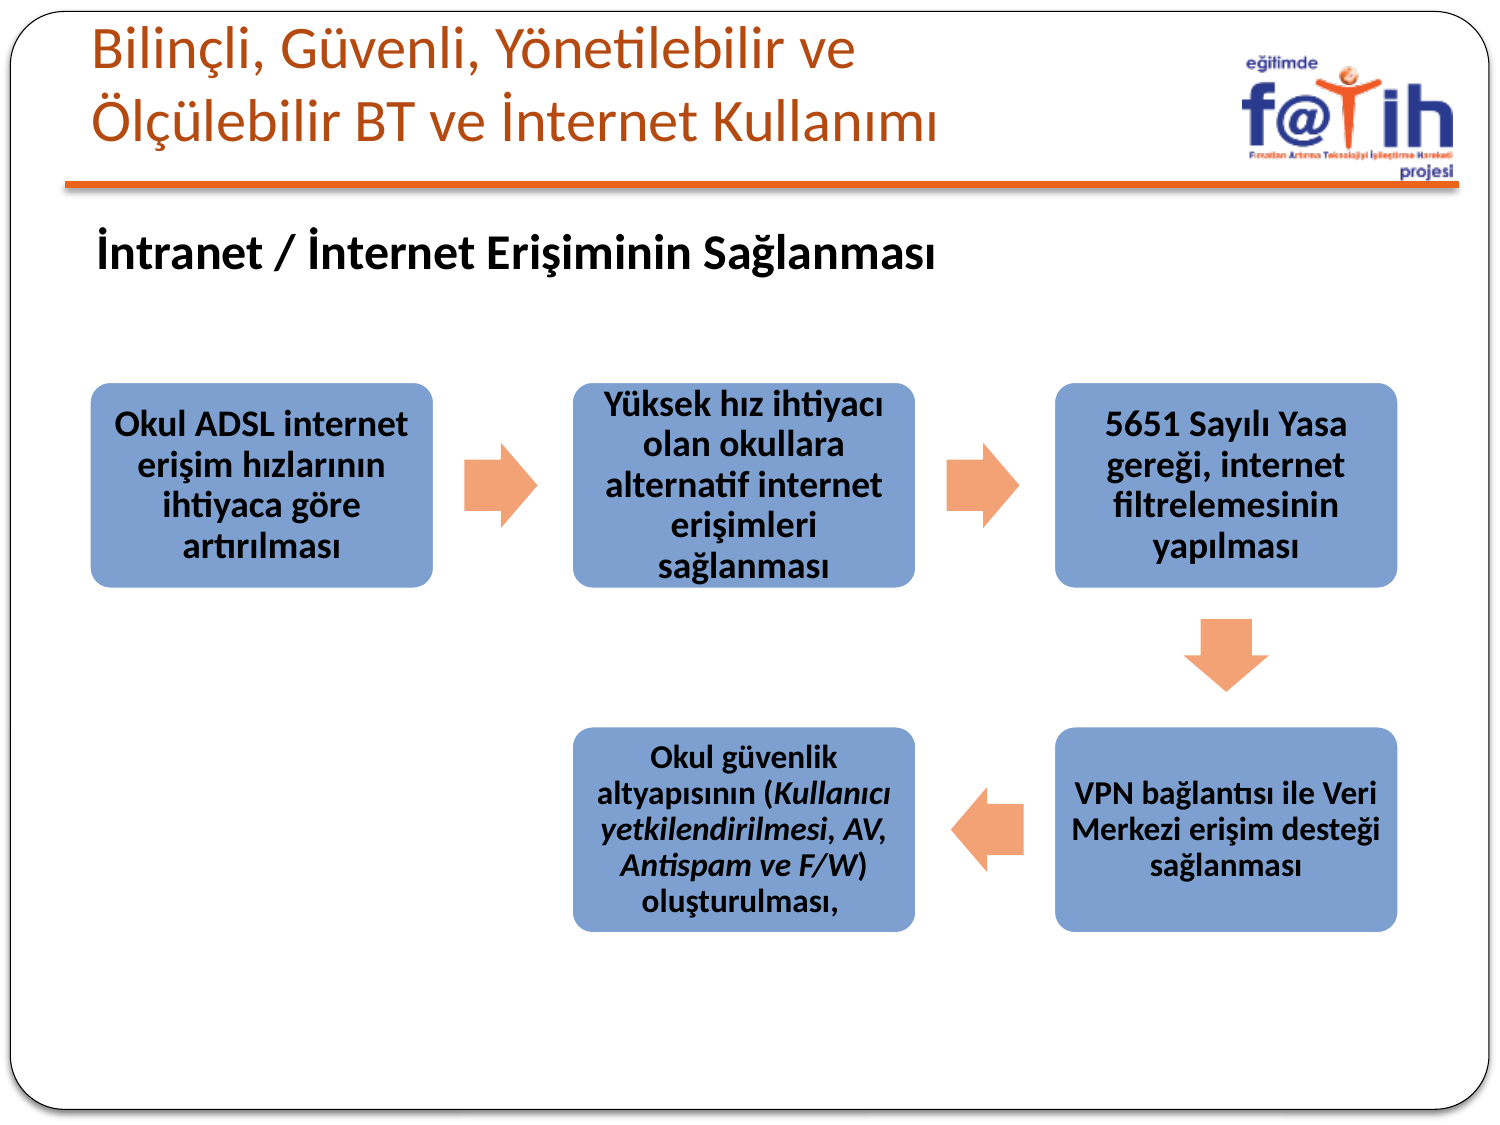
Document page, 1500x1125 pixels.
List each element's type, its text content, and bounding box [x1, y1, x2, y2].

text_box Okul ADSL internet erişim hızlarının ihtiyaca göre artırılması [88, 380, 436, 590]
text_box 5651 Sayılı Yasa gereği, internet filtrelemesinin yapılması [1052, 380, 1400, 590]
text_box VPN bağlantısı ile Veri Merkezi erişim desteği sağlanması [1052, 725, 1400, 935]
text_box Okul güvenlik altyapısının (Kullanıcı yetkilendirilmesi, AV, Antispam ve F/W) oluşturulması, [570, 725, 918, 935]
text_box [950, 786, 1024, 873]
text_box [1183, 619, 1269, 692]
title Bilinçli, Güvenli, Yönetilebilir ve Ölçülebilir BT ve İnternet Kullanımı [76, 42, 1093, 169]
text_box Yüksek hız ihtiyacı olan okullara alternatif internet erişimleri sağlanması [570, 380, 918, 590]
text_box [464, 442, 538, 529]
picture [1242, 54, 1453, 182]
text_box İntranet / İnternet Erişiminin Sağlanması [82, 211, 953, 287]
text_box [946, 442, 1020, 529]
